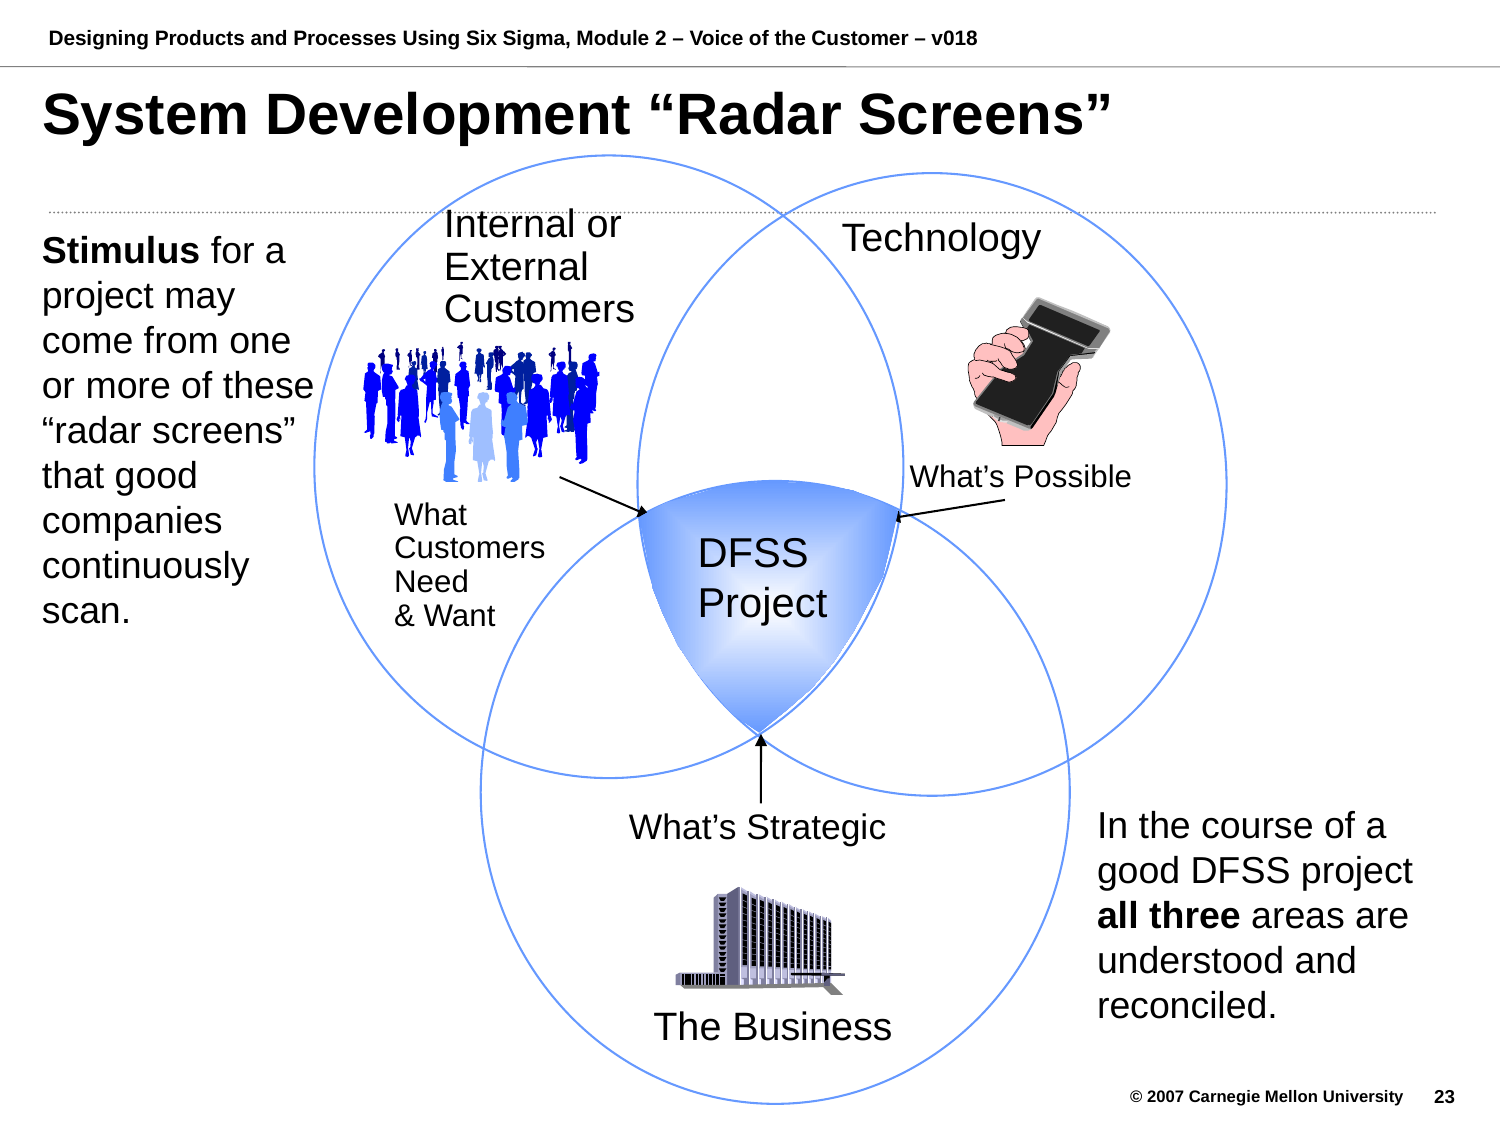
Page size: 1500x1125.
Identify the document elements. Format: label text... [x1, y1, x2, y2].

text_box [637, 172, 1227, 796]
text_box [480, 480, 1070, 1105]
text_box Internal or External Customers [428, 195, 463, 220]
text_box In the course of a good DFSS project all three areas are understood and reconciled. [1082, 793, 1459, 1033]
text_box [363, 341, 601, 483]
text_box Stimulus for a project may come from one or more of these “radar screens” that good companies continuously scan. [27, 218, 346, 639]
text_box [559, 476, 1006, 804]
text_box [346, 155, 701, 745]
title System Development “Radar Screens” [42, 89, 1438, 146]
